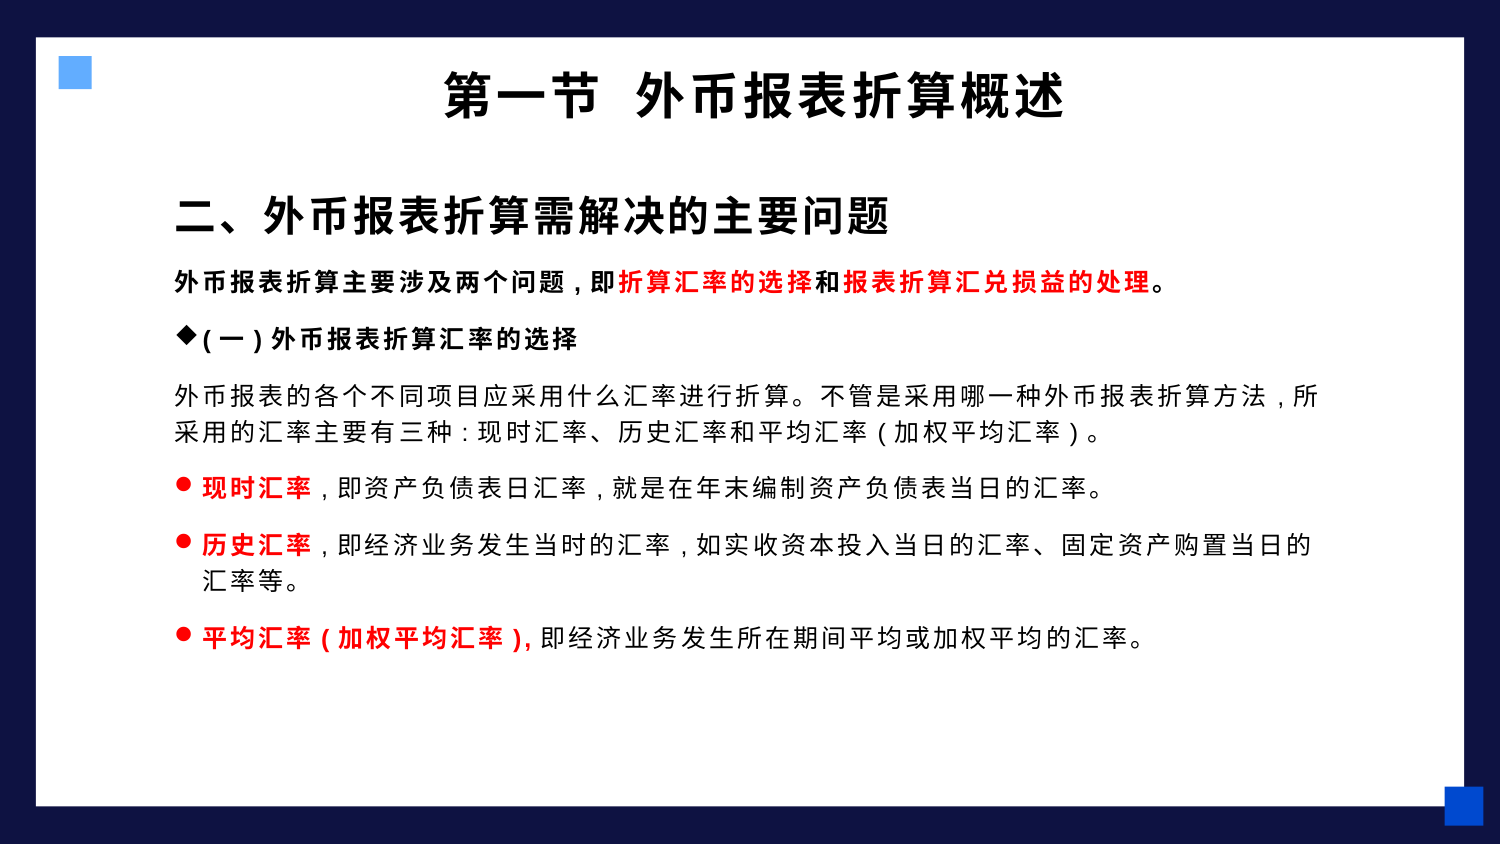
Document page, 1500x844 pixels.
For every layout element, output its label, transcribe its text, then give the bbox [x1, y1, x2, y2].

list 二、外币报表折算需解决的主要问题 外币报表折算主要涉及两个问题,即折算汇率的选择和报表折算汇兑损益的处理。 (一)外币报表折算汇率的选择 外币报表的各个不同项目应采用什么汇率进行折算。不管是采用哪一种外币报表折算方法,所采用的汇率主要有三种:现时汇率、历史汇率和平均汇率(加权平均汇率)。 现时汇率,即资产负债表日汇率,就是在年末编制资产负债表当日的汇率。 历史汇率,即经济业务发生当时的汇率,如实收资本投入当日的汇率、固定资产购置当日的汇率等。 平均汇率(加权平均汇率),即经济业务发生所在期间平均或加权平均的汇率。 [157, 179, 1343, 604]
title 第一节 外币报表折算概述 [159, 43, 1344, 133]
